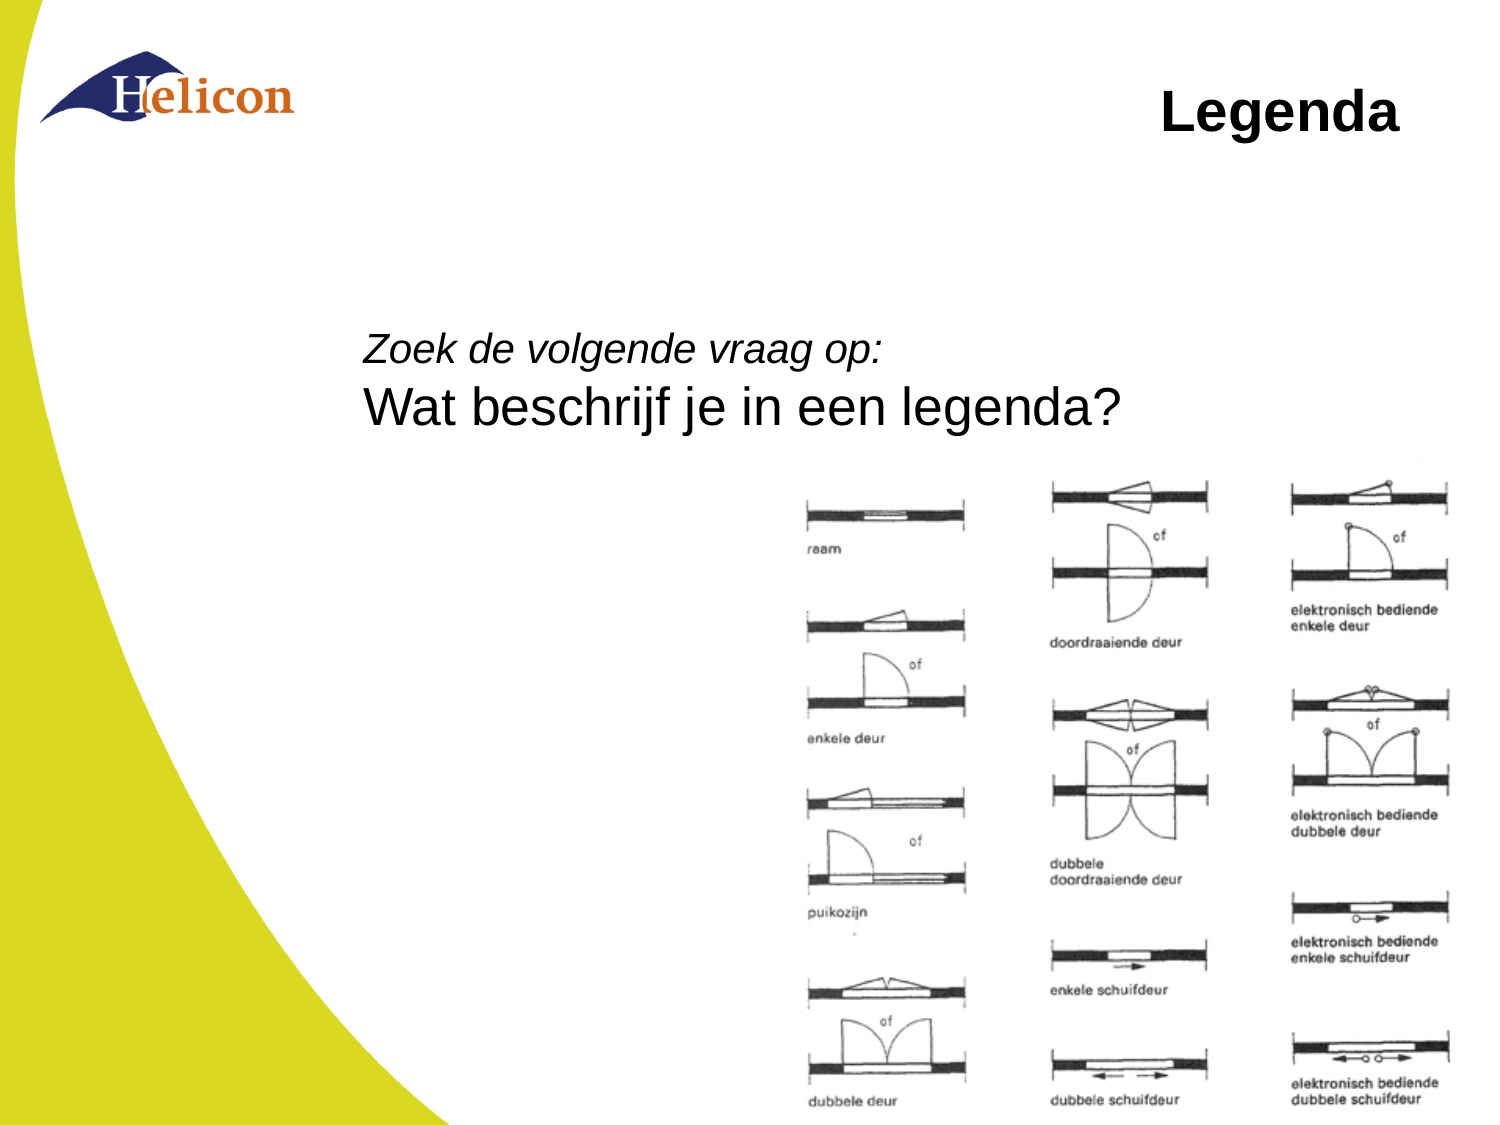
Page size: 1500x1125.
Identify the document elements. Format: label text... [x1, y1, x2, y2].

list Zoek de volgende vraag op: Wat beschrijf je in een legenda? [348, 313, 1437, 444]
title Legenda [324, 54, 1415, 161]
picture [0, 0, 1500, 1125]
